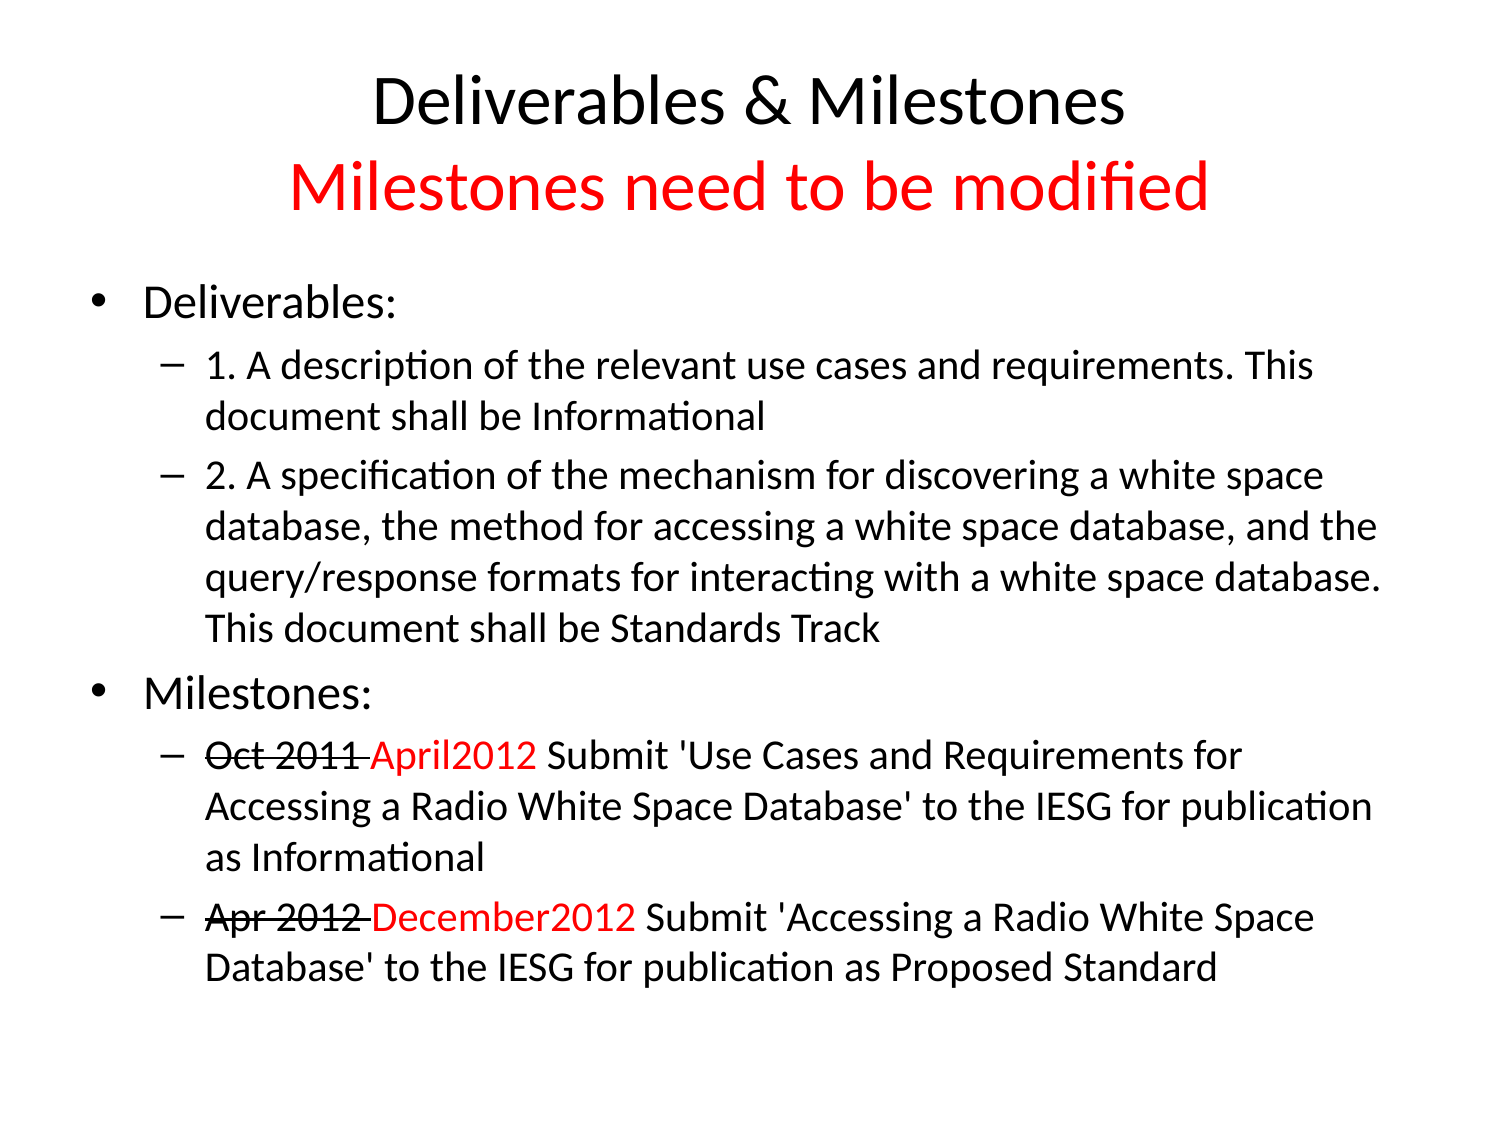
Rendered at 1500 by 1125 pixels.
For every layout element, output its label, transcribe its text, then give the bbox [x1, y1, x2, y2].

list Deliverables: 1. A description of the relevant use cases and requirements. This document shall be Informational 2. A specification of the mechanism for discovering a white space database, the method for accessing a white space database, and the query/response formats for interacting with a white space database. This document shall be Standards Track Milestones: Oct 2011 April2012 Submit 'Use Cases and Requirements for Accessing a Radio White Space Database' to the IESG for publication as Informational Apr 2012 December2012 Submit 'Accessing a Radio White Space Database' to the IESG for publication as Proposed Standard [75, 262, 1425, 1005]
title Deliverables & Milestones Milestones need to be modified [75, 45, 1425, 233]
